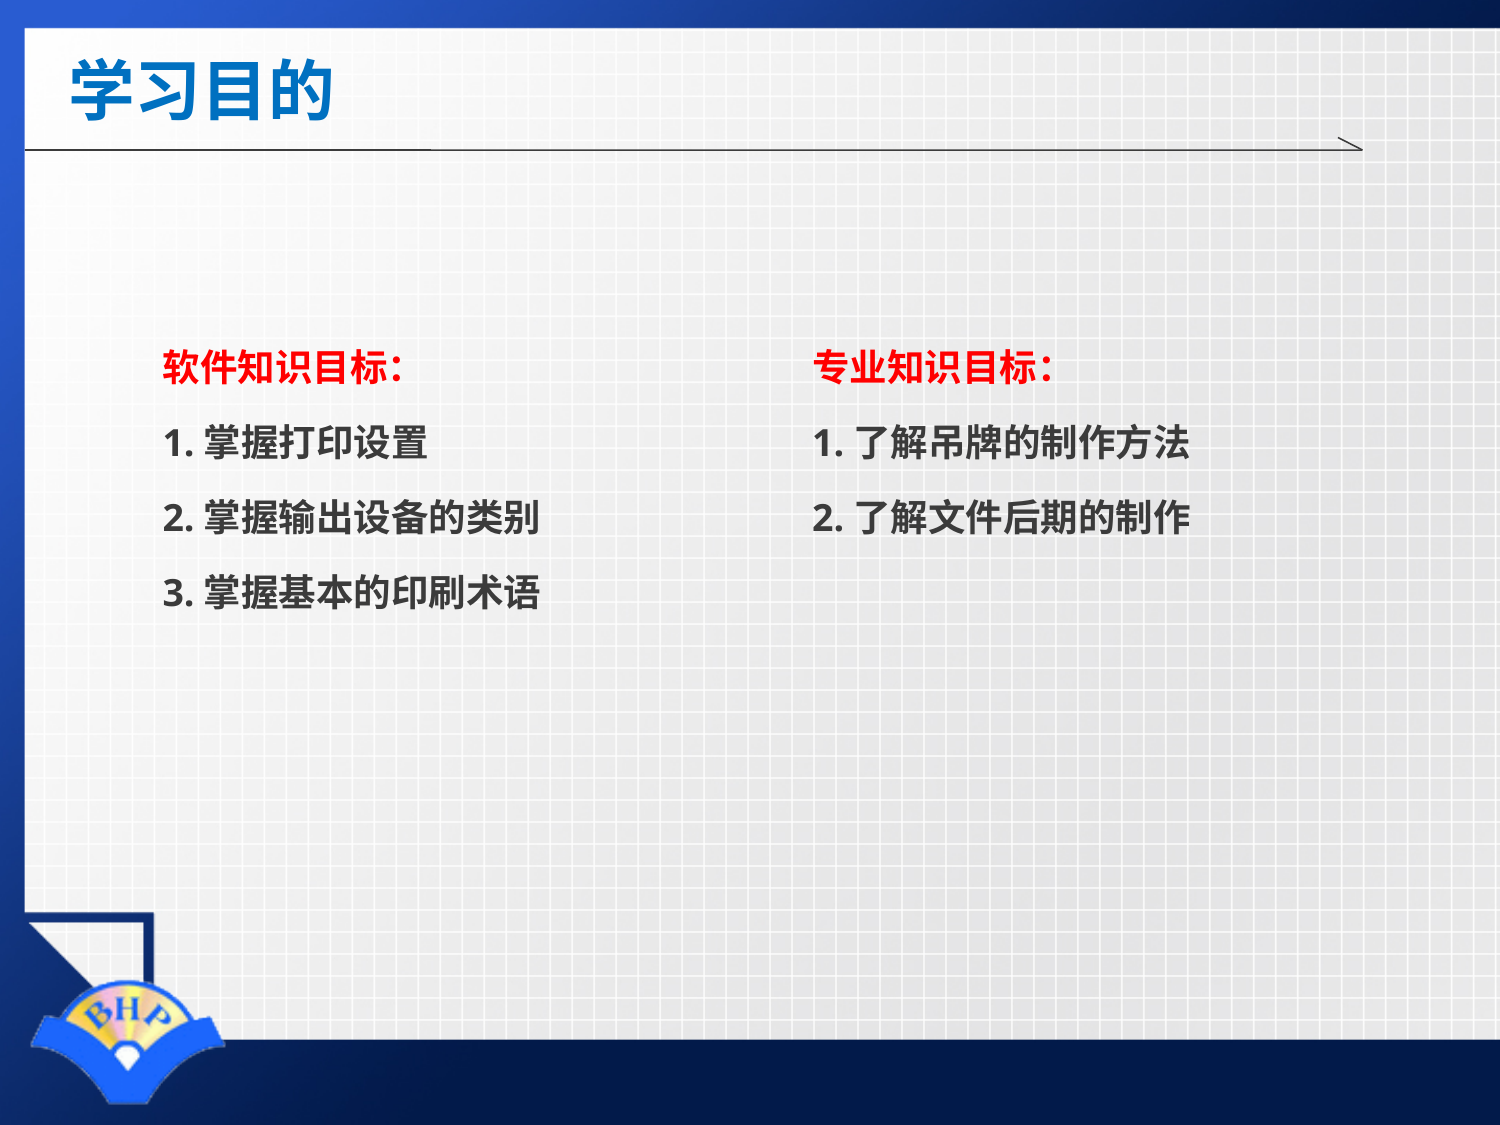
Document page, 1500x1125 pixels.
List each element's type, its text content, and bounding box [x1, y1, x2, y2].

picture [0, 0, 1500, 1125]
text_box 软件知识目标： 1.掌握打印设置 2.掌握输出设备的类别 3.掌握基本的印刷术语 [147, 314, 774, 622]
title 学习目的 [53, 42, 1316, 136]
text_box 专业知识目标： 1.了解吊牌的制作方法 2.了解文件后期的制作 [797, 314, 1385, 547]
